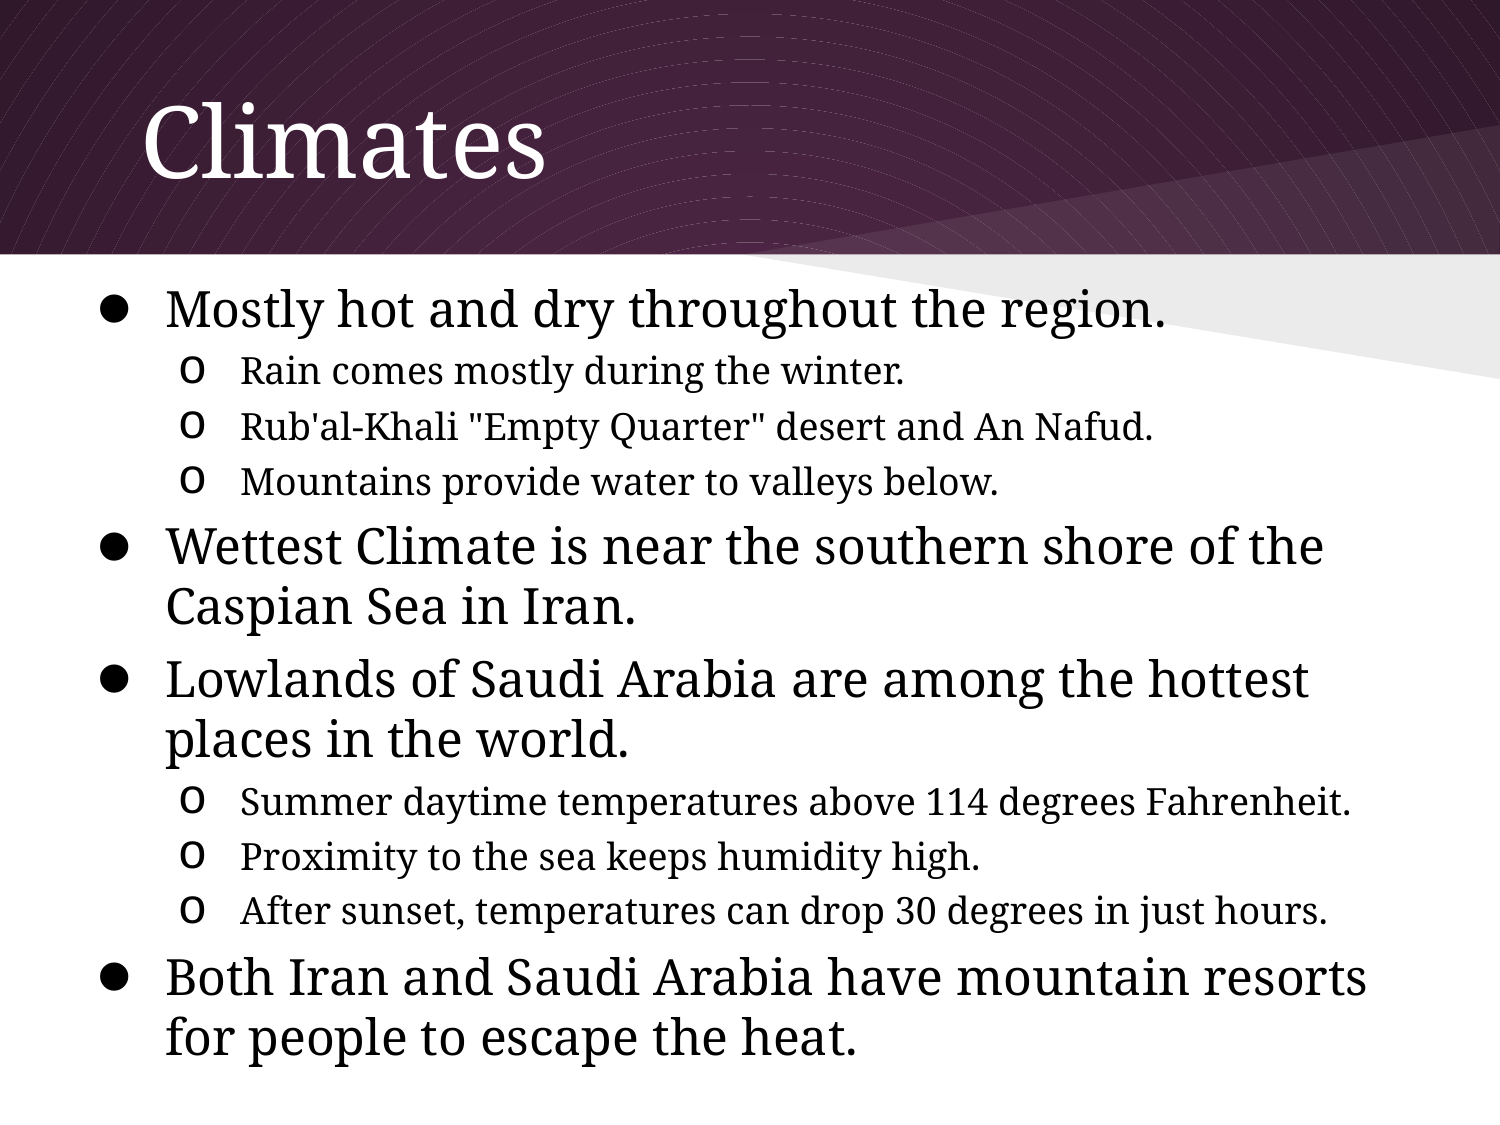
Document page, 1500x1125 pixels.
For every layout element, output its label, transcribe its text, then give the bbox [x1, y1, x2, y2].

title Climates [75, 45, 1425, 233]
list Mostly hot and dry throughout the region. Rain comes mostly during the winter. Rub'al-Khali "Empty Quarter" desert and An Nafud. Mountains provide water to valleys below. Wettest Climate is near the southern shore of the Caspian Sea in Iran. Lowlands of Saudi Arabia are among the hottest places in the world. Summer daytime temperatures above 114 degrees Fahrenheit. Proximity to the sea keeps humidity high. After sunset, temperatures can drop 30 degrees in just hours. Both Iran and Saudi Arabia have mountain resorts for people to escape the heat. [75, 262, 1460, 1120]
